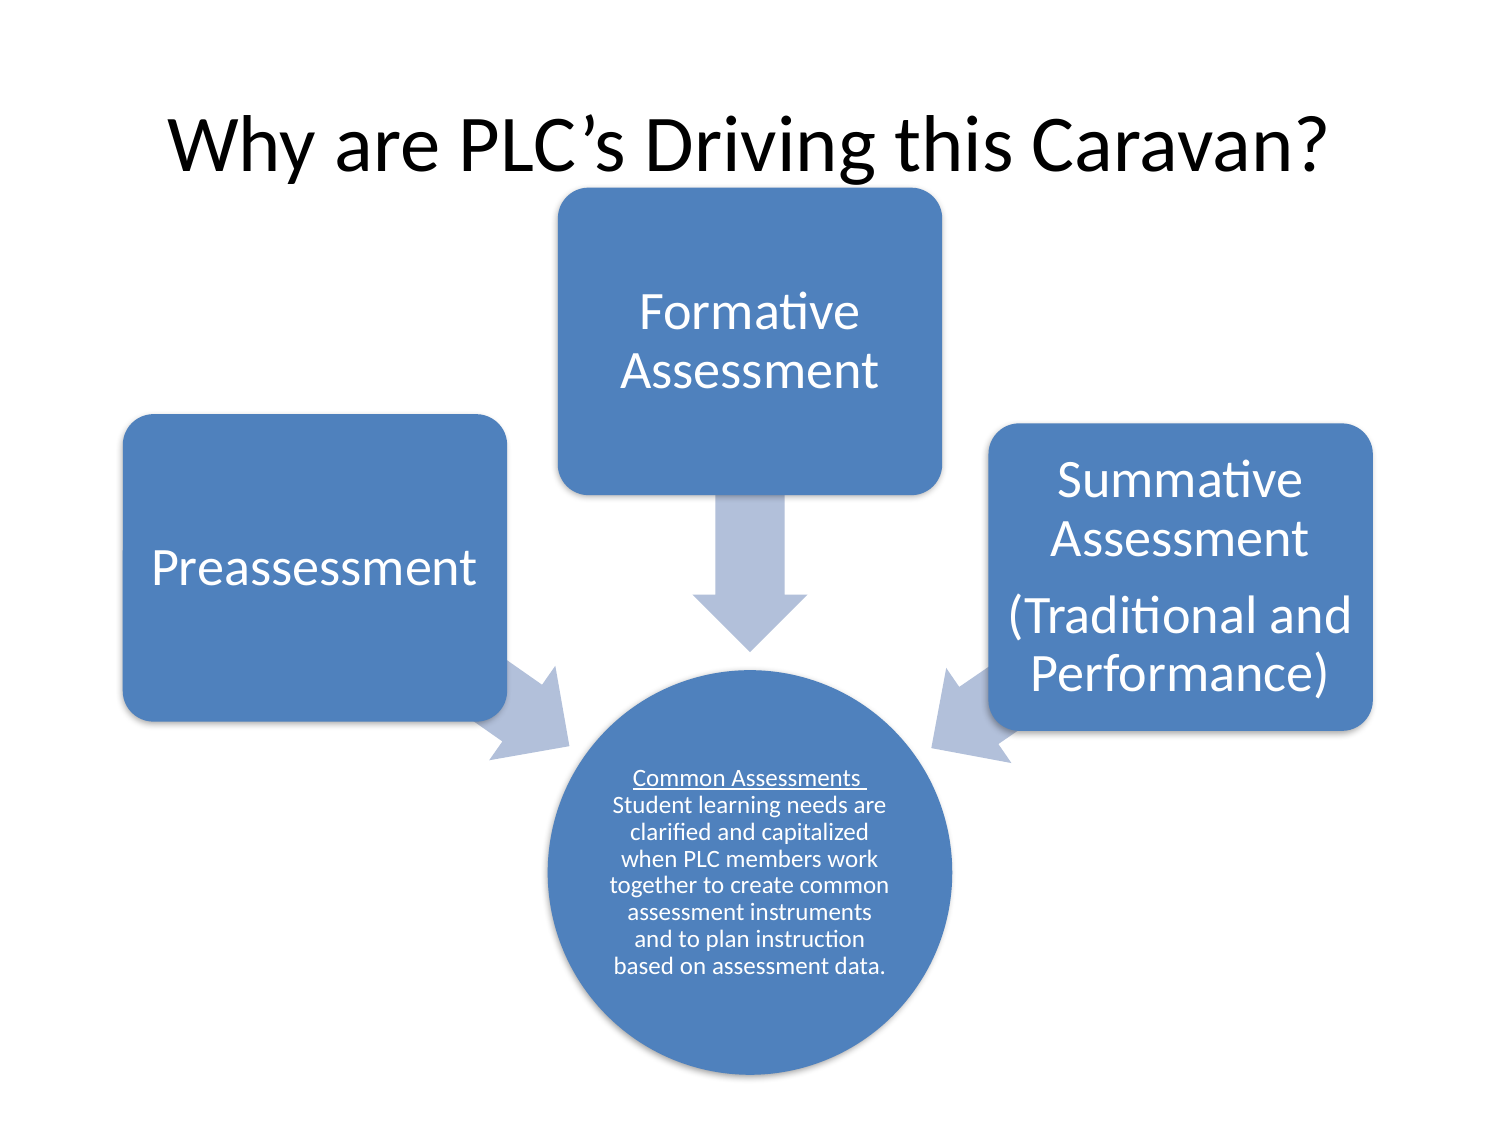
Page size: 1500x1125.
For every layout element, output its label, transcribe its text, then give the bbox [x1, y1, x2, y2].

title Why are PLC’s Driving this Caravan? [75, 45, 1425, 185]
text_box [0, 187, 1500, 1076]
